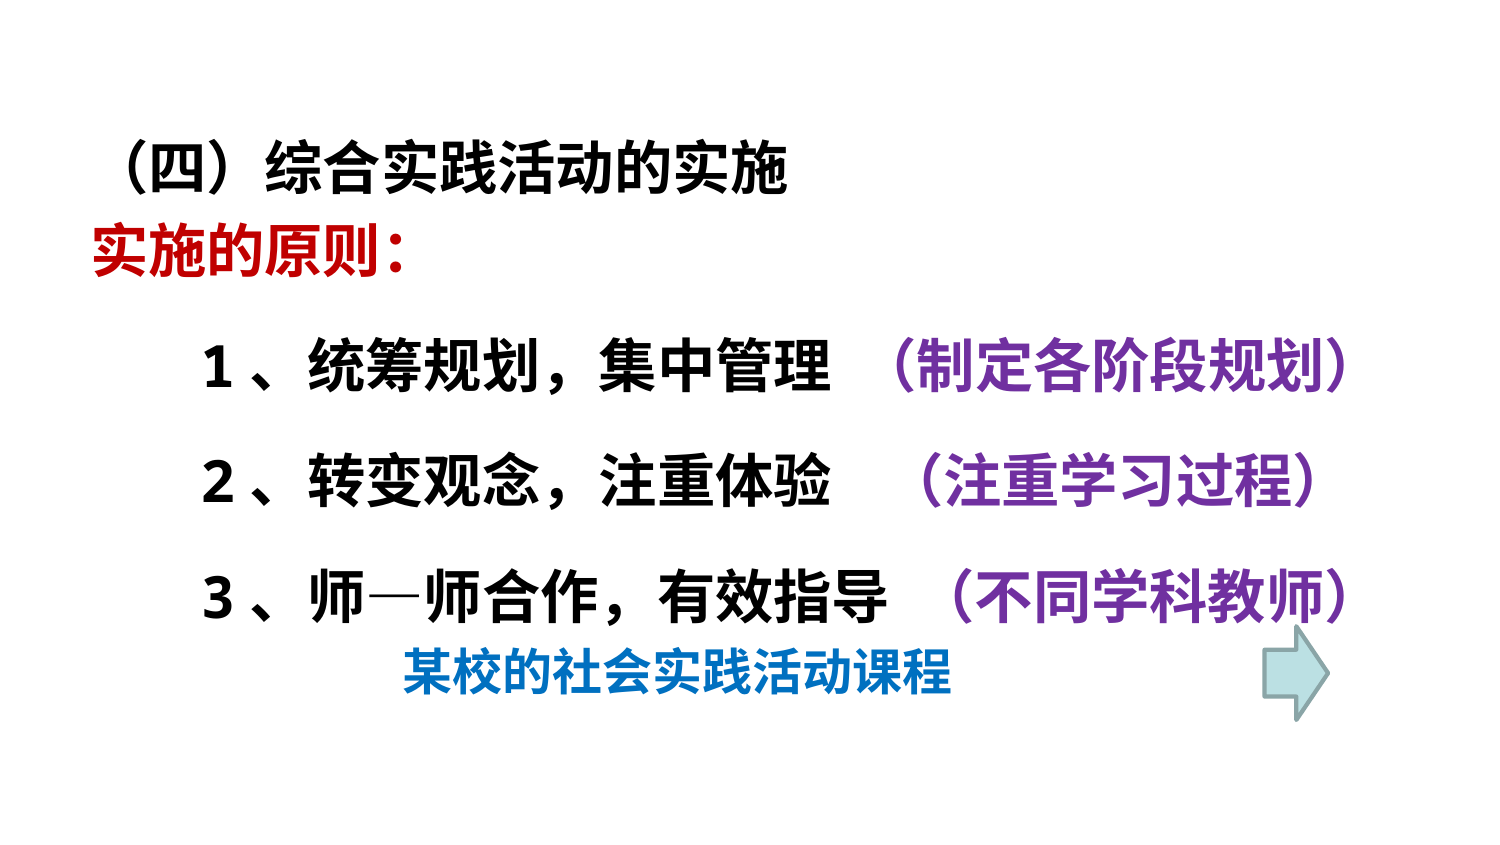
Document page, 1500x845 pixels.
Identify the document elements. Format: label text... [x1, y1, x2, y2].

text_box [1262, 624, 1330, 723]
list （四）综合实践活动的实施 实施的原则： 1、统筹规划，集中管理 （制定各阶段规划） 2、转变观念，注重体验 （注重学习过程） 3、师—师合作，有效指导 （不同学科教师） 某校的社会实践活动课程 [74, 123, 1426, 734]
